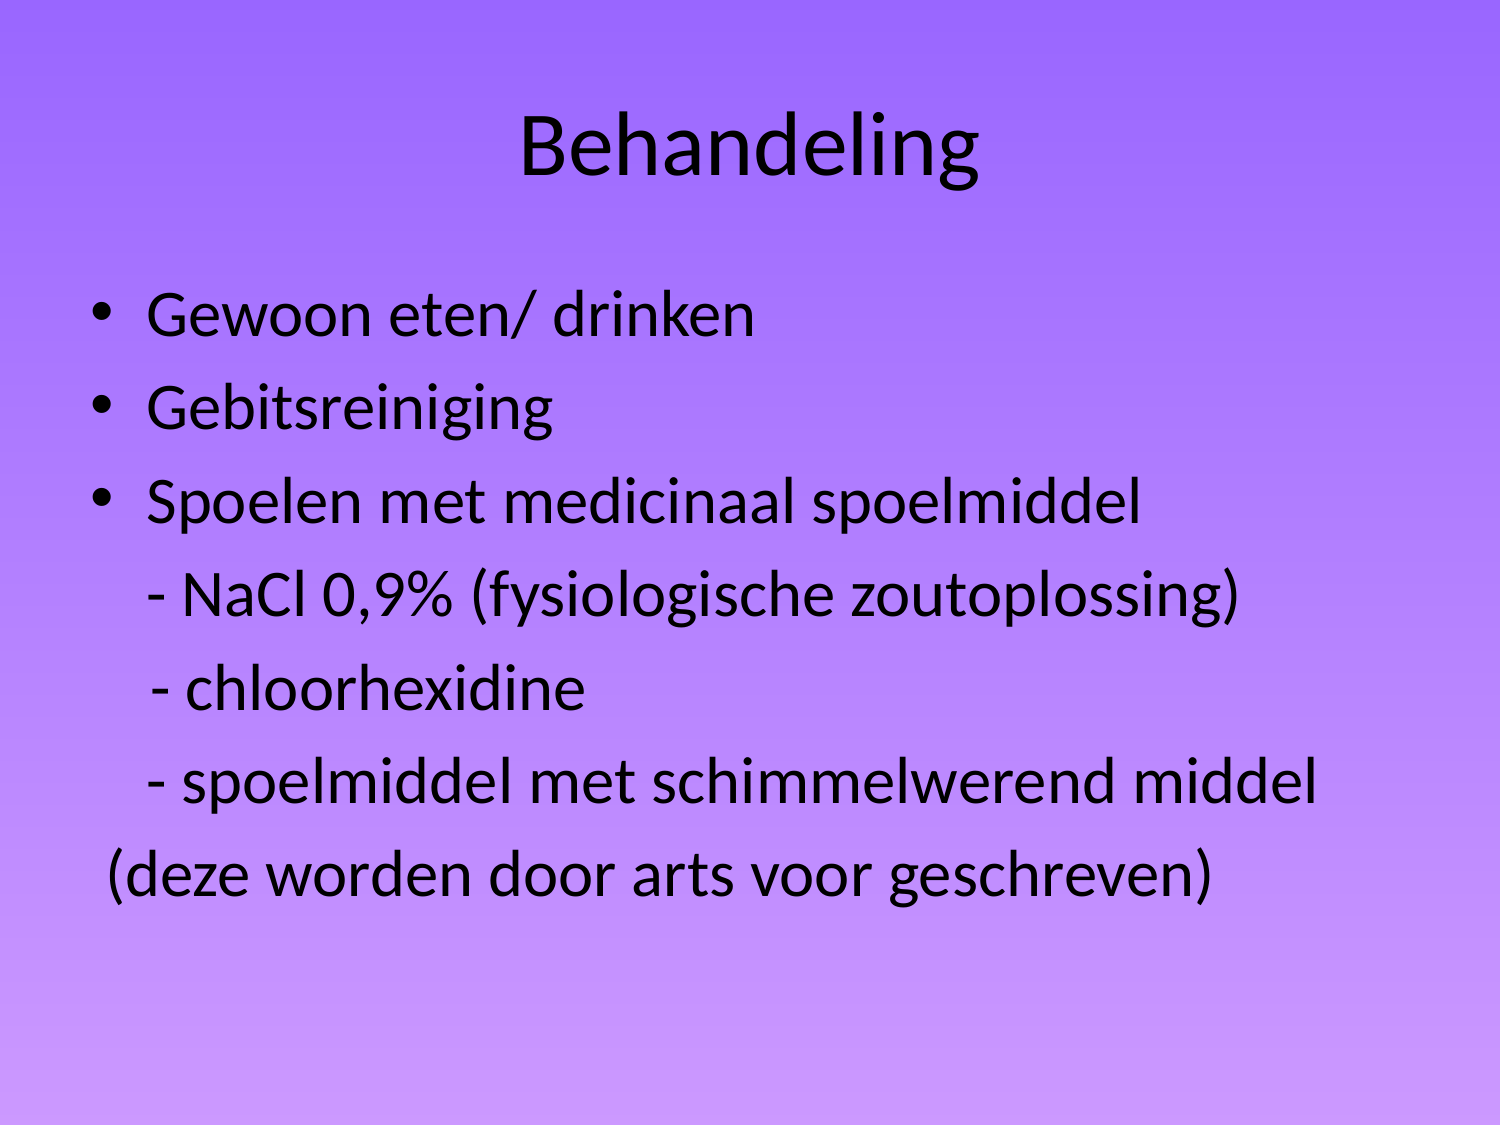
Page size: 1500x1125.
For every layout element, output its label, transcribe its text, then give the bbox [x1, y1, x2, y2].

title Behandeling [75, 45, 1425, 233]
list Gewoon eten/ drinken Gebitsreiniging Spoelen met medicinaal spoelmiddel - NaCl 0,9% (fysiologische zoutoplossing) - chloorhexidine - spoelmiddel met schimmelwerend middel (deze worden door arts voor geschreven) [75, 262, 1425, 1005]
